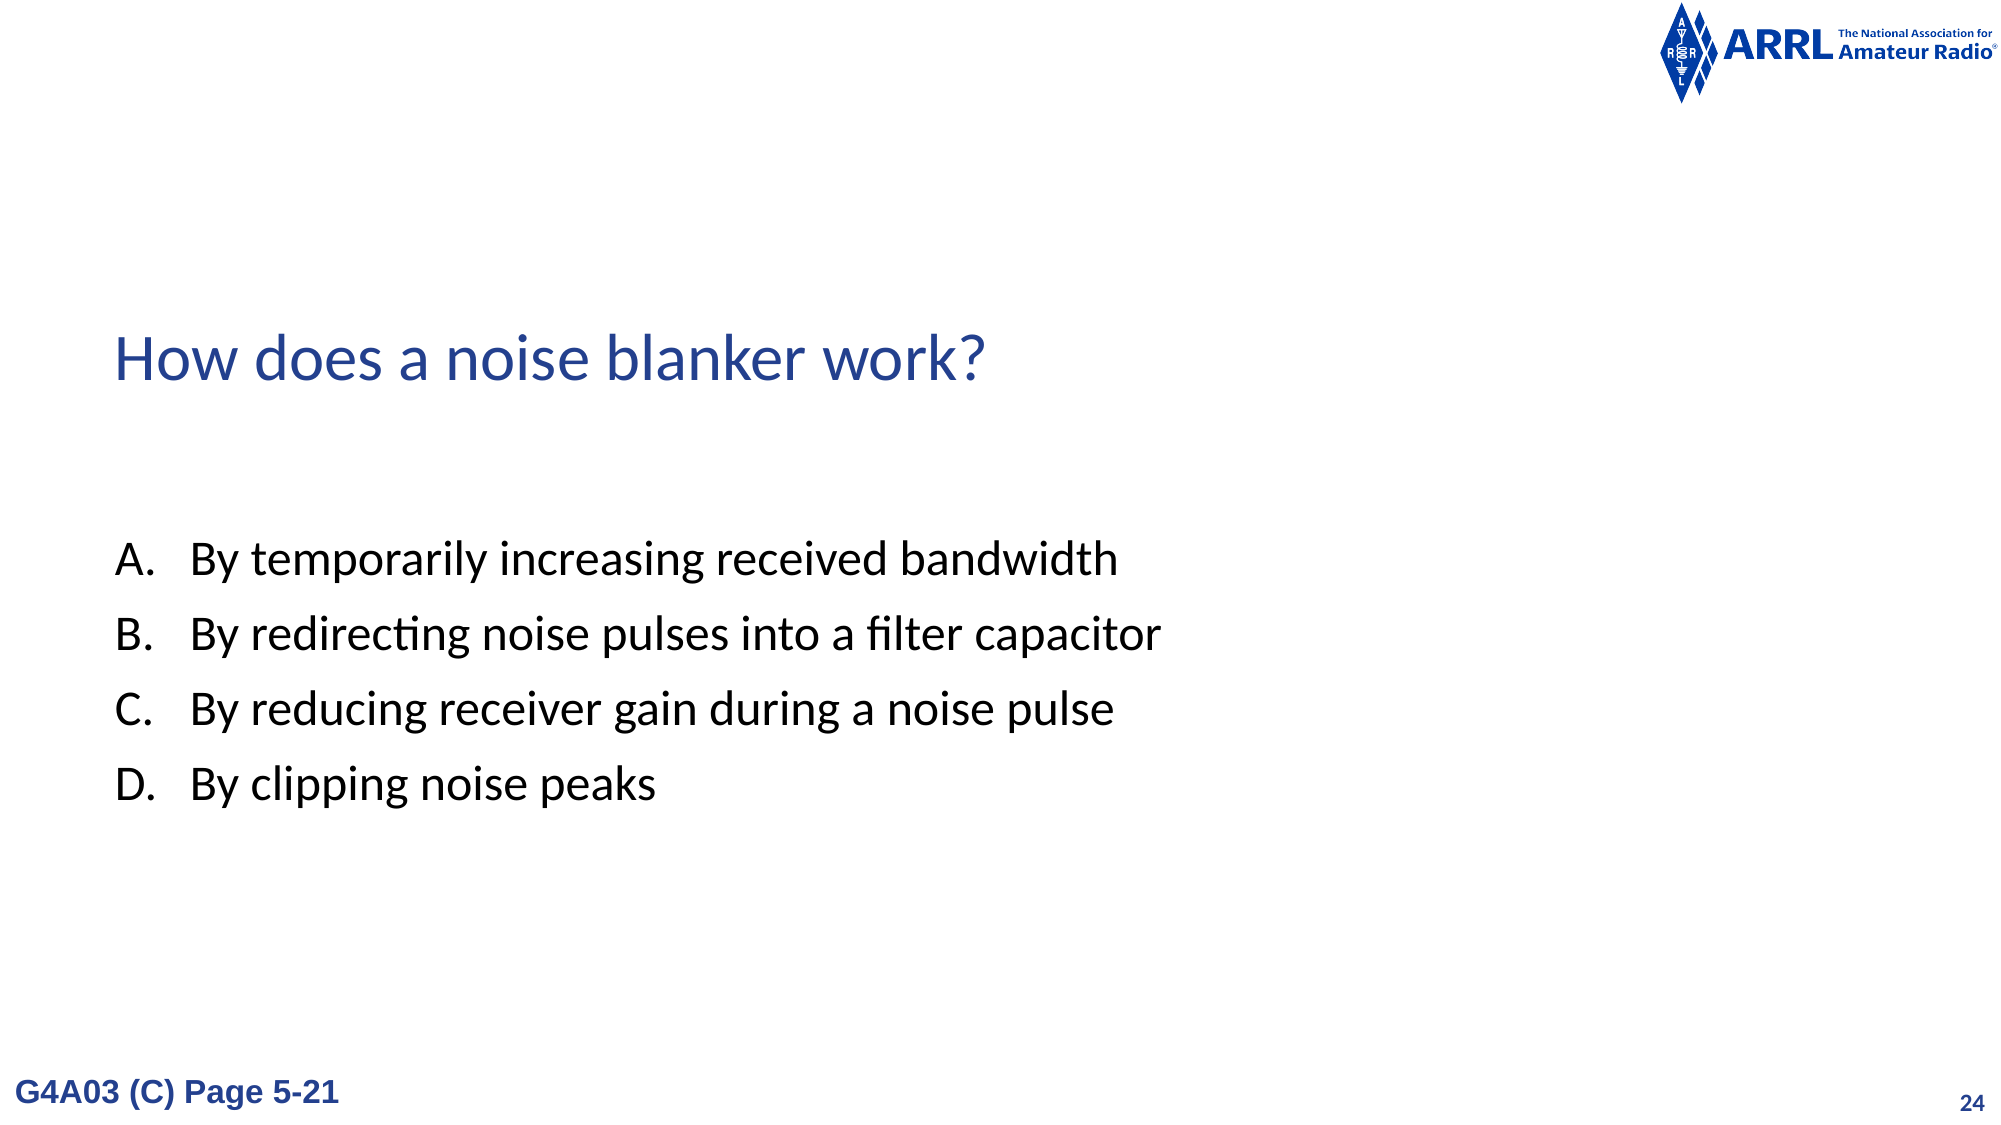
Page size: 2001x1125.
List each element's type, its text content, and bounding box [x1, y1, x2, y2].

picture [1658, 0, 1999, 106]
list By temporarily increasing received bandwidth By redirecting noise pulses into a filter capacitor By reducing receiver gain during a noise pulse By clipping noise peaks [99, 525, 1900, 1005]
text_box G4A03 (C) Page 5-21 [0, 1062, 1313, 1118]
text_box 24 [1899, 1079, 2000, 1125]
title How does a noise blanker work? [99, 249, 1900, 468]
